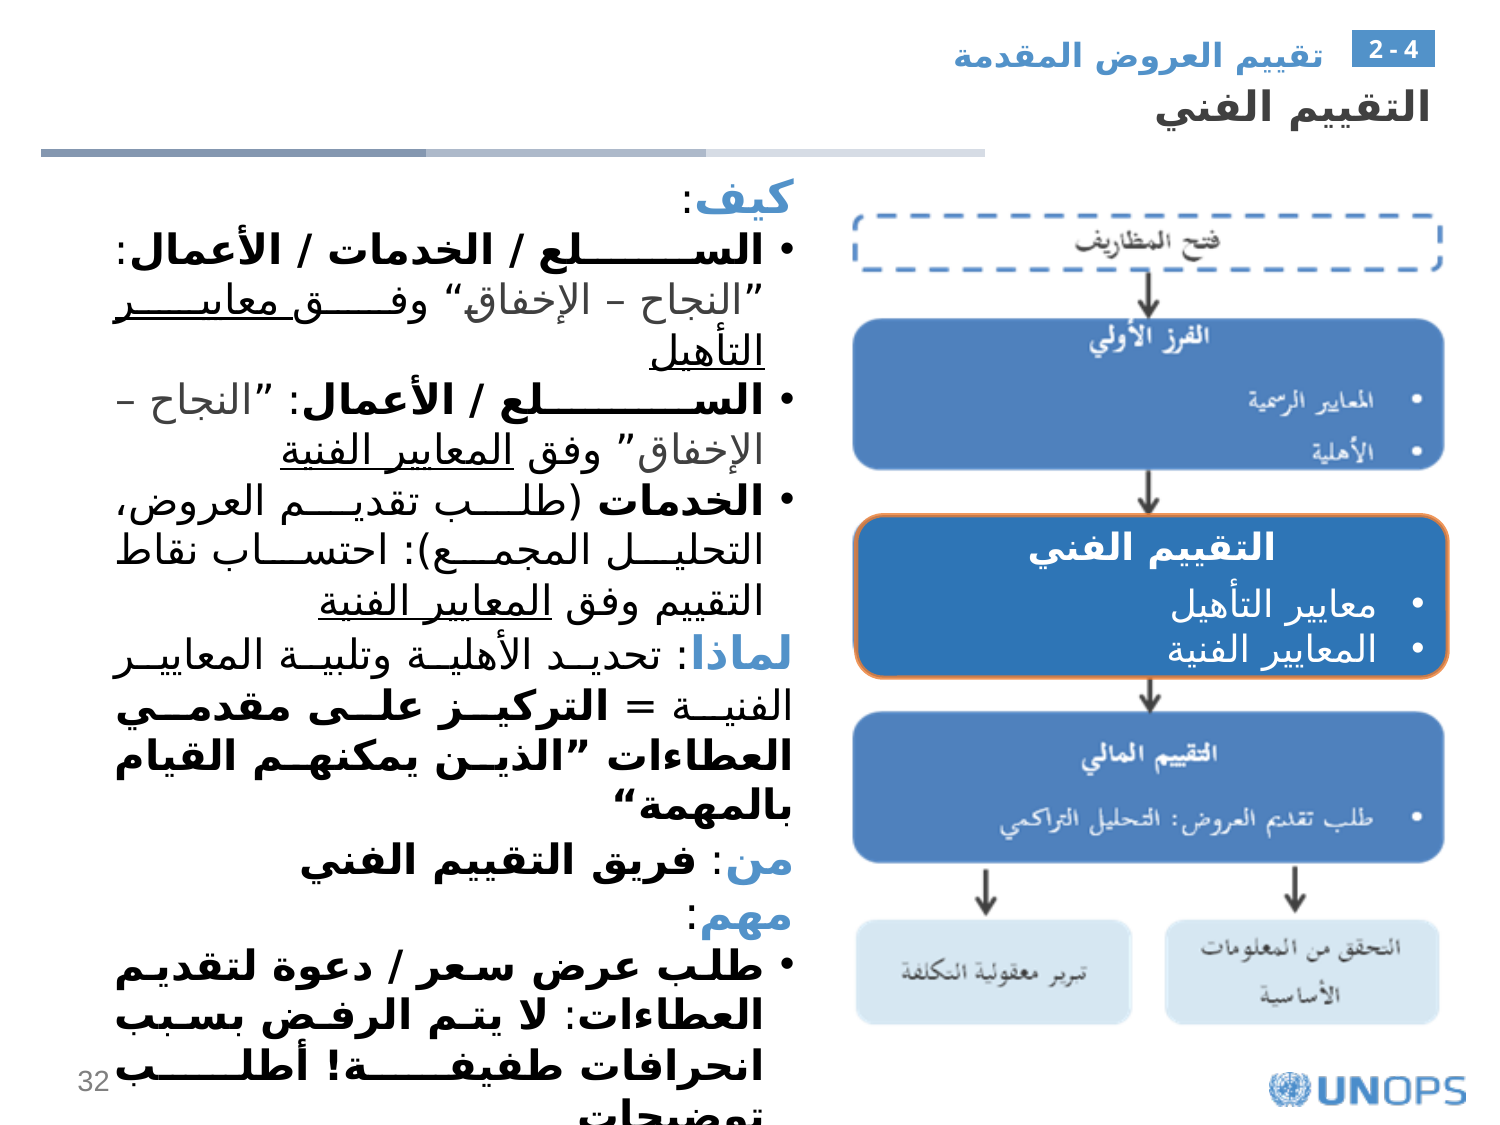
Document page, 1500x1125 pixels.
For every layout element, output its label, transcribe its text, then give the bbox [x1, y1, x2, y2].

subtitle التقييم الفني [64, 78, 1447, 138]
picture [844, 172, 1459, 1035]
picture [1269, 1072, 1466, 1107]
text_box تقييم العروض المقدمة [537, 30, 1340, 79]
text_box 2 - 4 [1352, 30, 1435, 67]
text_box كيف: السلع / الخدمات / الأعمال: ”النجاح – الإخفاق“ وفق معايير التأهيل السلع / الأعمال: ”النجاح – الإخفاق” وفق المعايير الفنية الخدمات (طلب تقديم العروض، التحليل المجمع): احتساب نقاط التقييم وفق المعايير الفنية لماذا: تحديد الأهلية وتلبية المعايير الفنية = التركيز على مقدمي العطاءات ”الذين يمكنهم القيام بالمهمة“ من: فريق التقييم الفني مهم: طلب عرض سعر / دعوة لتقديم العطاءات: لا يتم الرفض بسبب انحرافات طفيفة! أطلب توضيحات طلب تقديم العروض: توثيق نقاط التقييم: لا يوجد ”تأثير سودوكو“! يجب توثيق جميع حالات الرفض [100, 160, 809, 1125]
